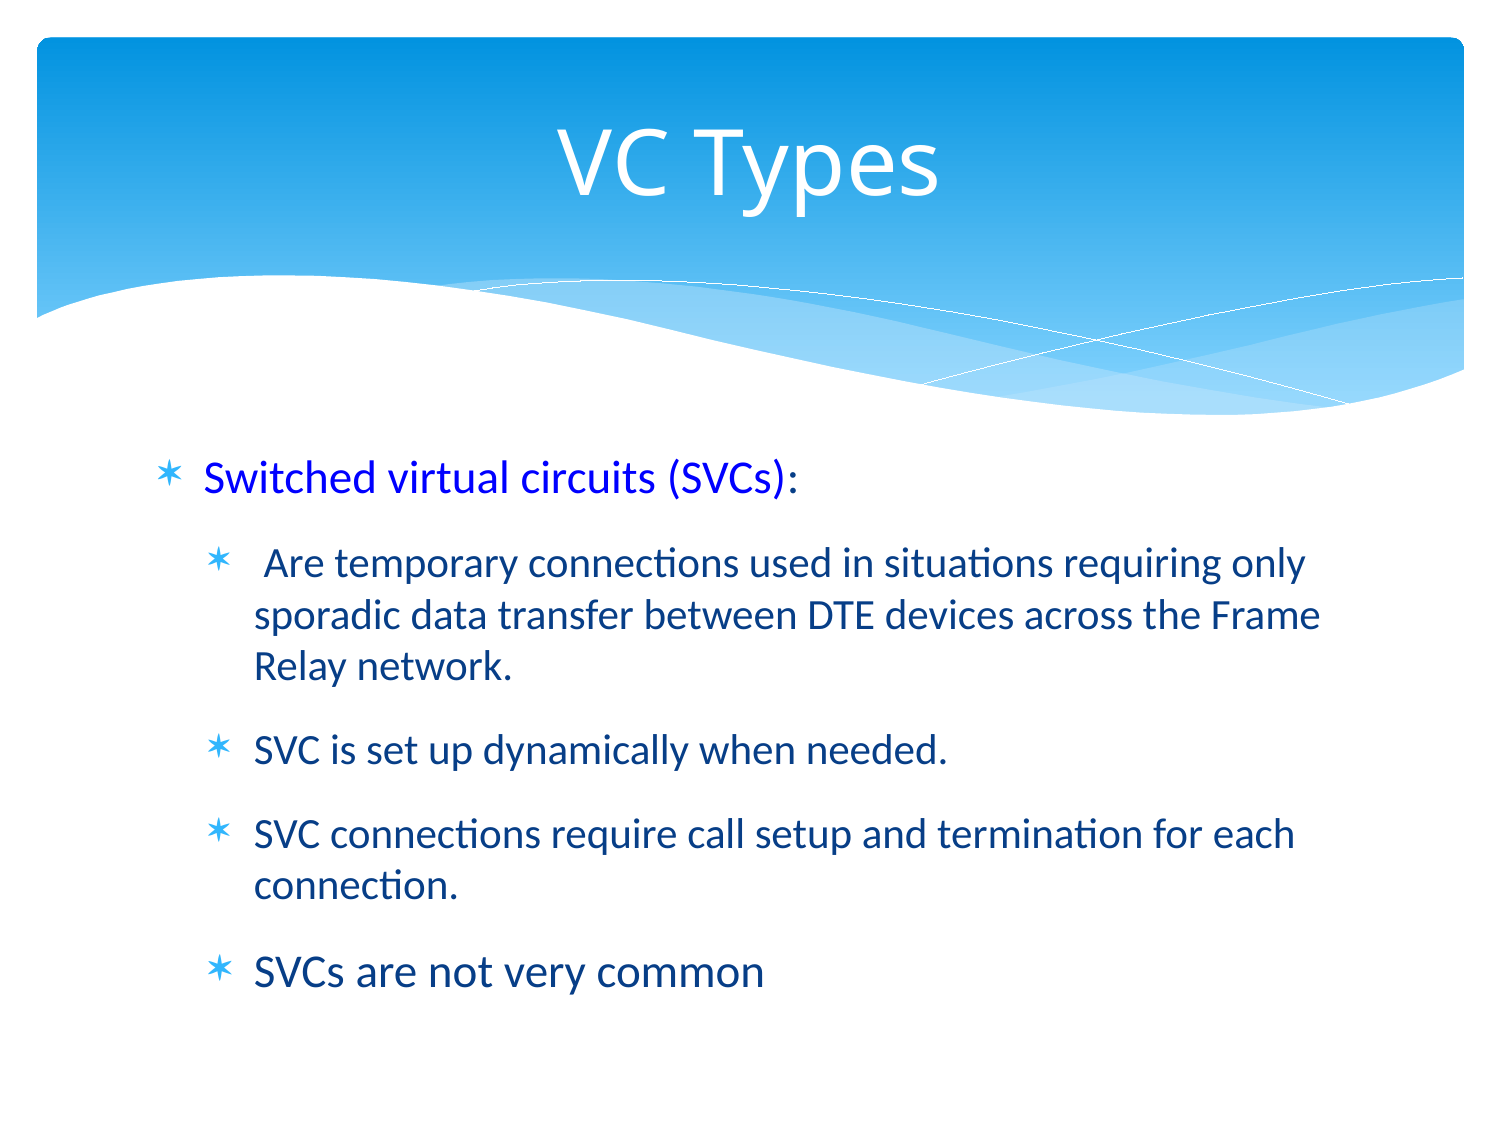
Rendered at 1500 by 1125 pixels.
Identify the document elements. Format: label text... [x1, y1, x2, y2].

list Switched virtual circuits (SVCs): Are temporary connections used in situations requiring only sporadic data transfer between DTE devices across the Frame Relay network. SVC is set up dynamically when needed. SVC connections require call setup and termination for each connection. SVCs are not very common [143, 438, 1359, 1005]
title VC Types [75, 55, 1425, 261]
